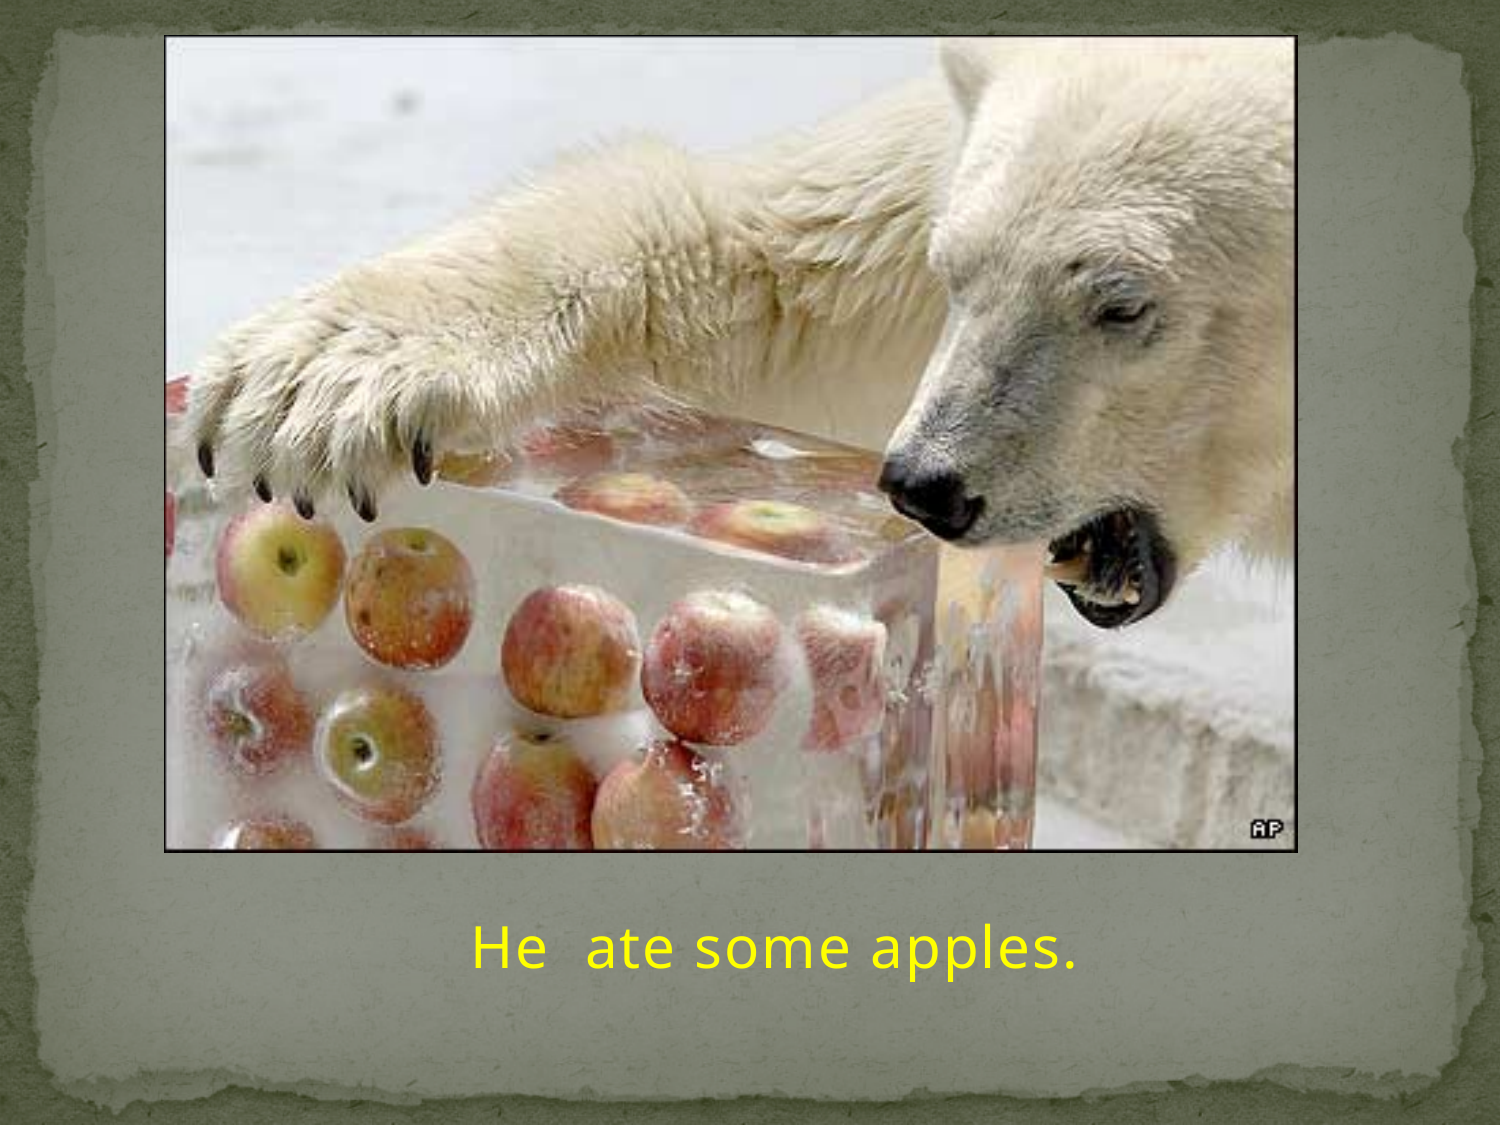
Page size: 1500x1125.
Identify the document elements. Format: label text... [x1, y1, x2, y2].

subtitle He ate some apples. [93, 902, 1457, 1090]
picture [164, 35, 1298, 853]
